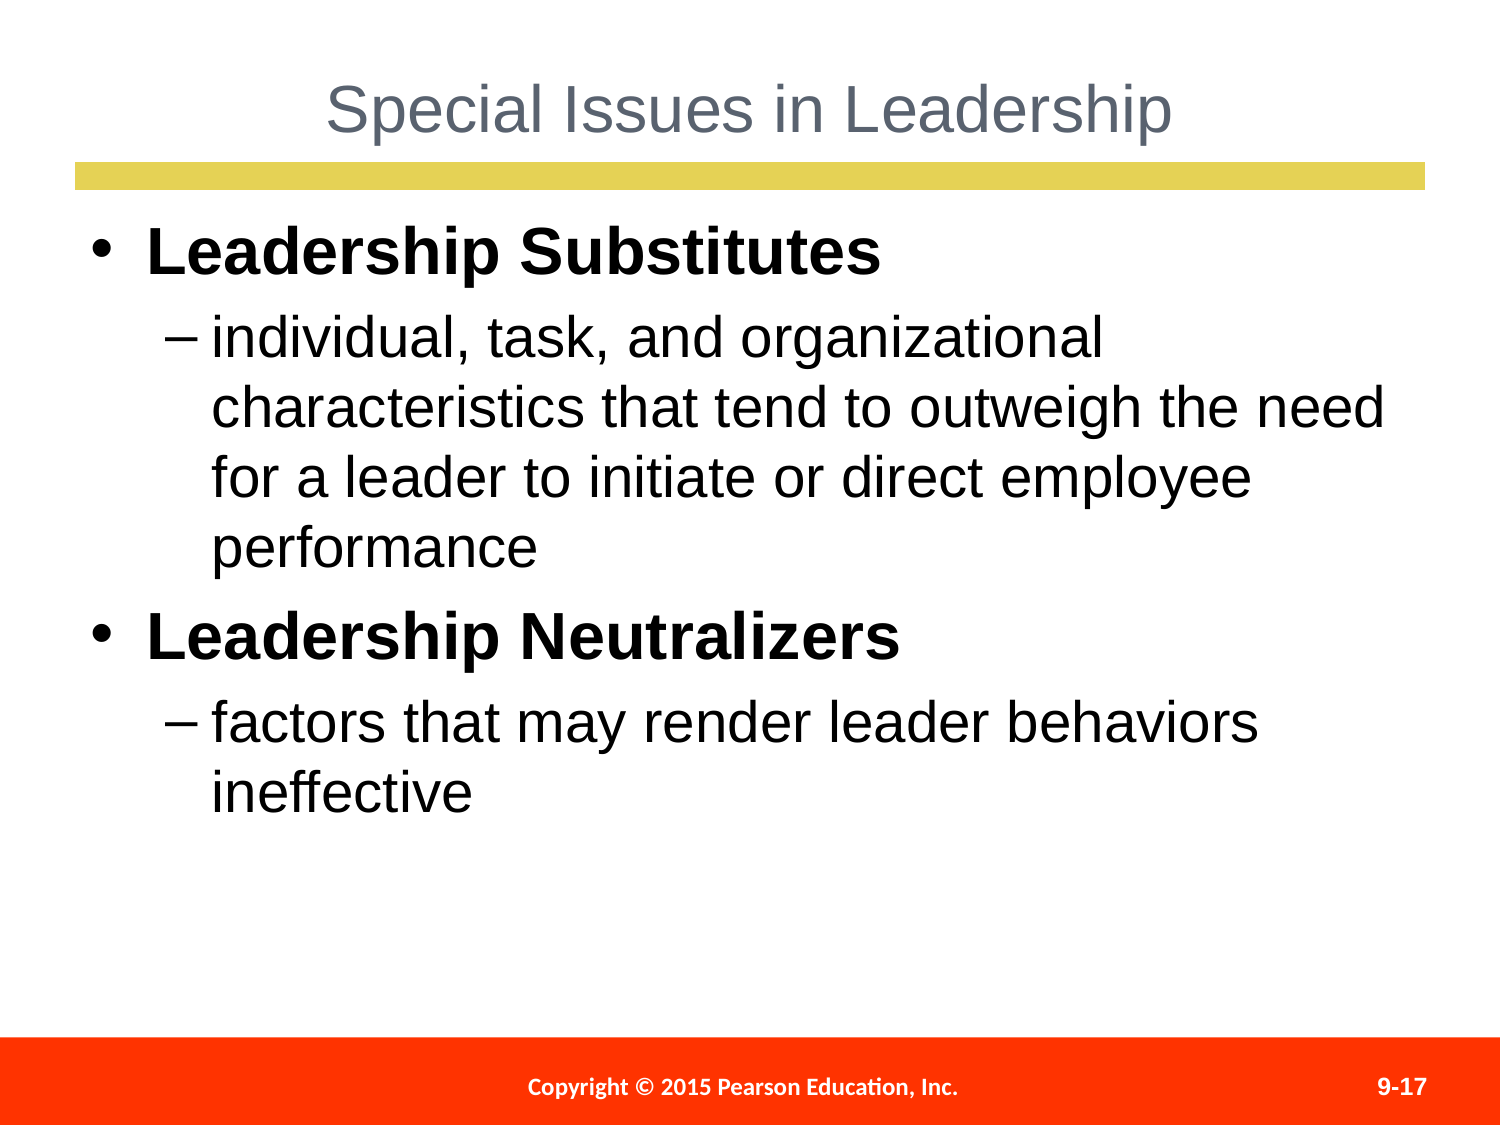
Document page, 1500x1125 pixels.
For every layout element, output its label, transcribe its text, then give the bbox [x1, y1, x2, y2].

list Leadership Substitutes individual, task, and organizational characteristics that tend to outweigh the need for a leader to initiate or direct employee performance Leadership Neutralizers factors that may render leader behaviors ineffective [74, 199, 1426, 1006]
title Special Issues in Leadership [74, 12, 1426, 199]
